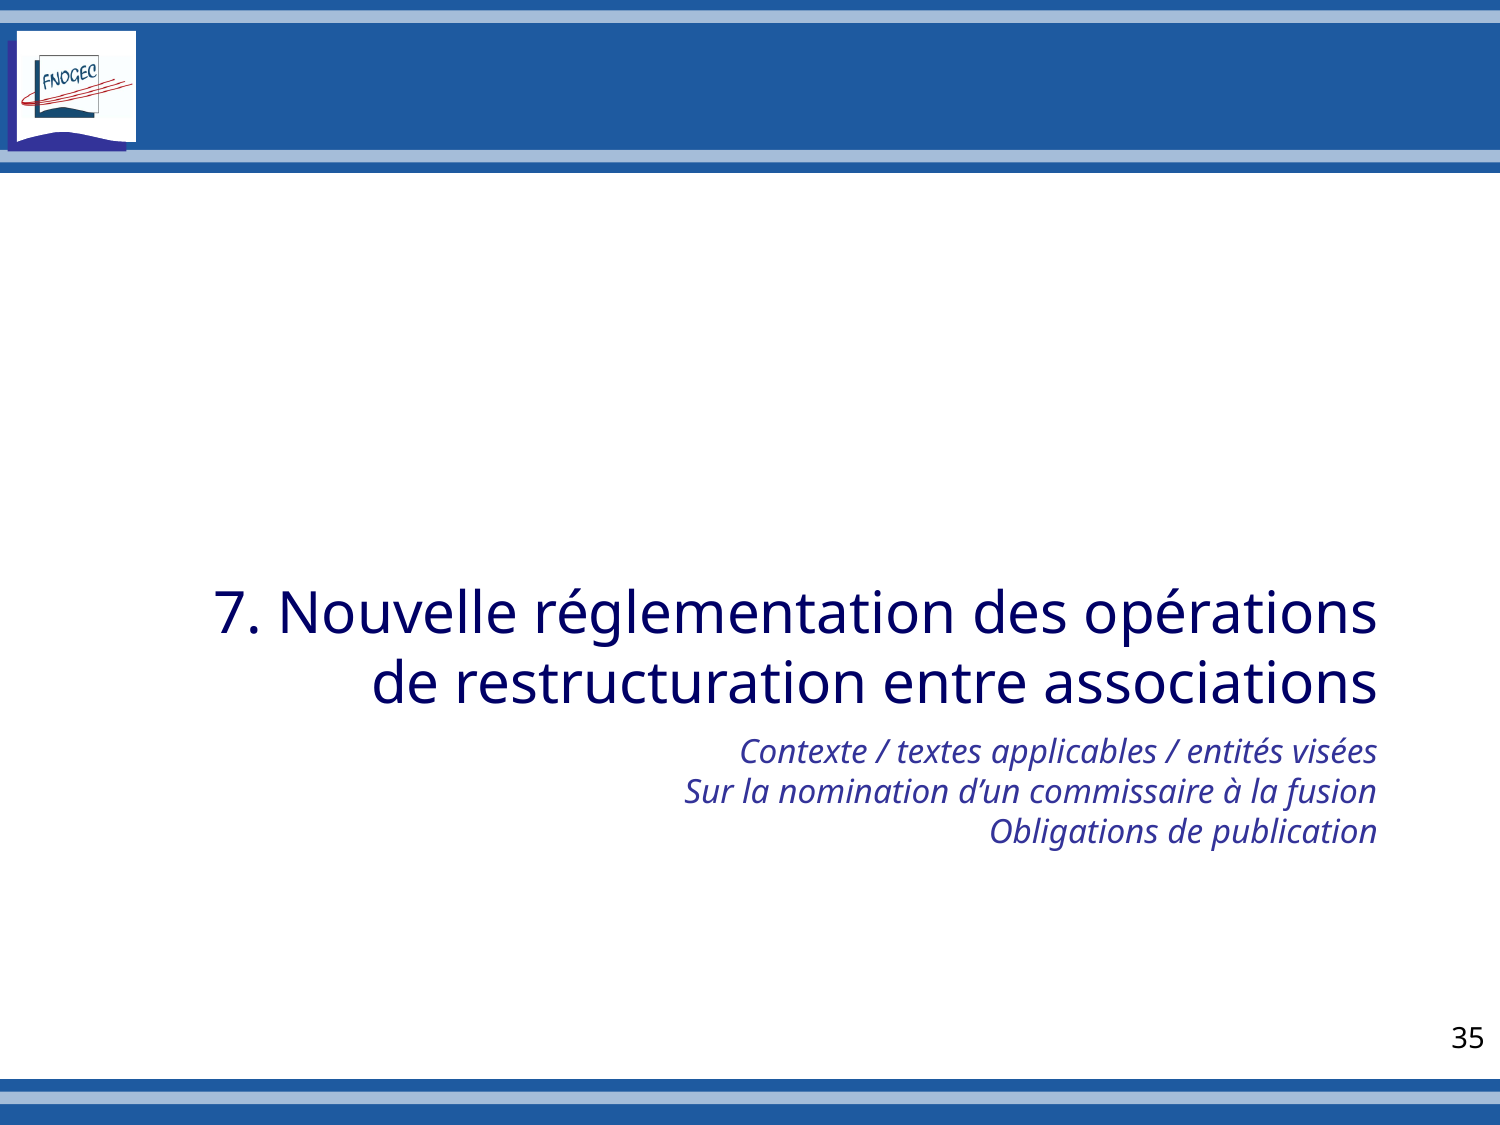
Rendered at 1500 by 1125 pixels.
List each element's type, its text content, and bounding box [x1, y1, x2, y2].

title Contexte / textes applicables / entités visées Sur la nomination d’un commissaire à la fusion Obligations de publication [118, 724, 1394, 947]
list 7. Nouvelle réglementation des opérations de restructuration entre associations [118, 476, 1394, 724]
slide_number 35 [1149, 1011, 1500, 1090]
picture [18, 51, 136, 123]
